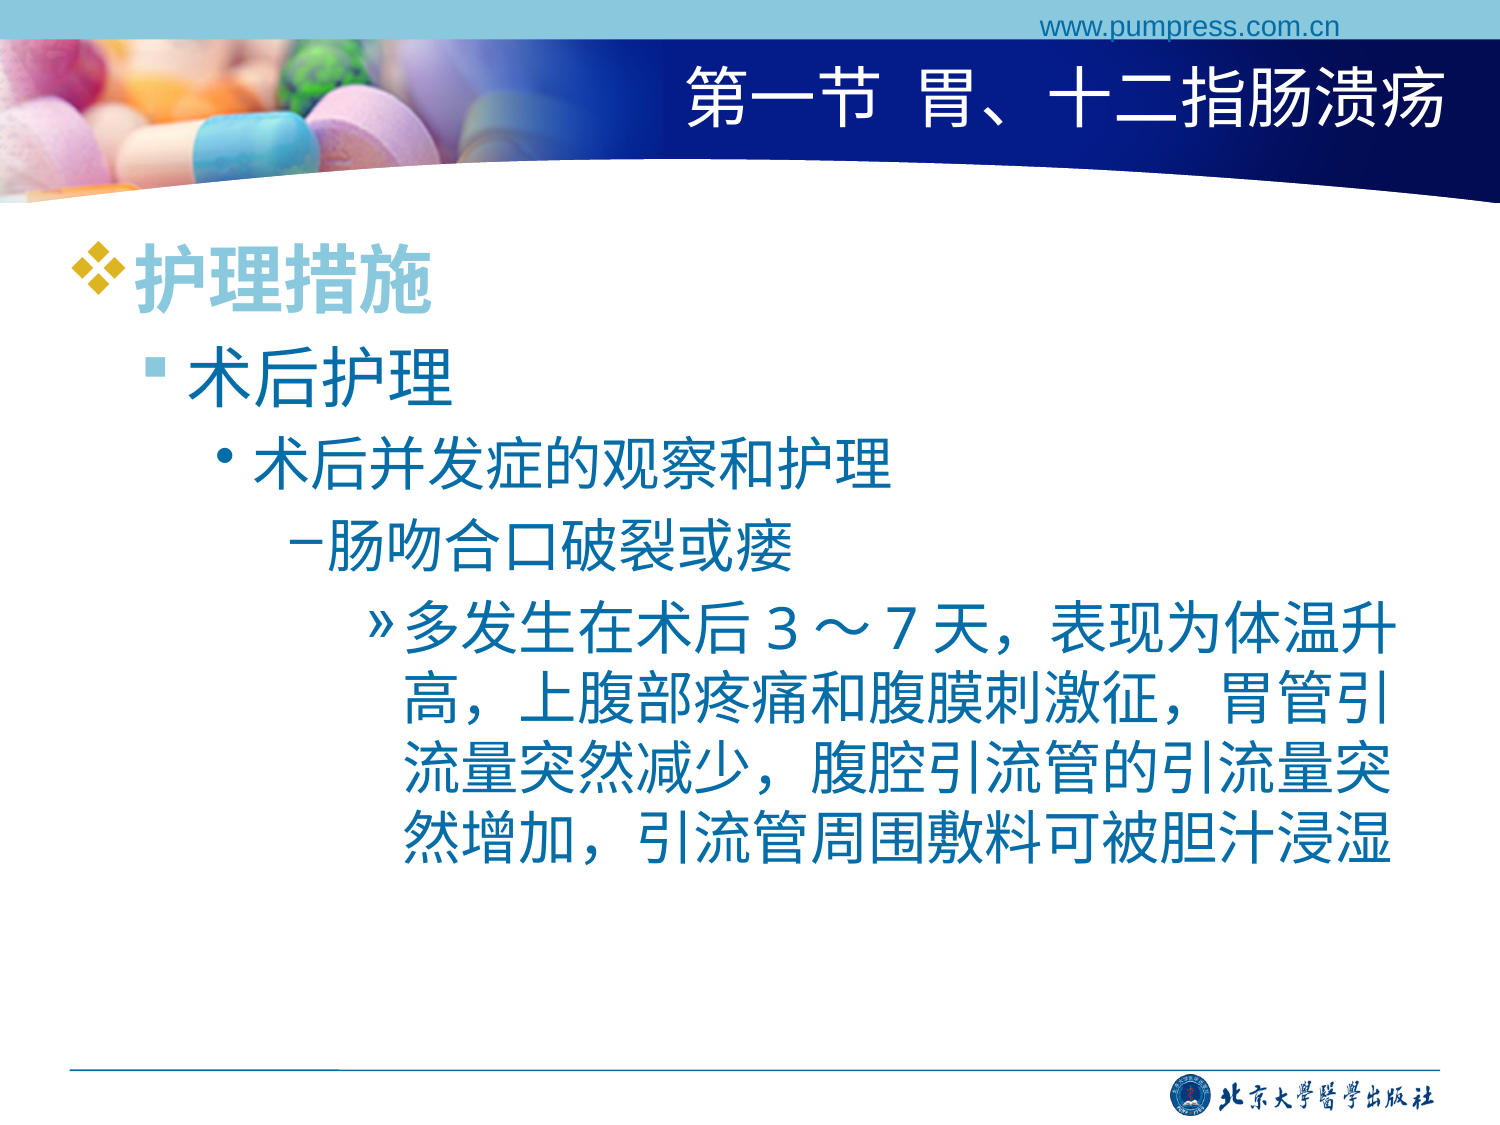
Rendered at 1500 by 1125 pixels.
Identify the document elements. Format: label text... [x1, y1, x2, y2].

slide_number www.pumpress.com.cn [1025, 0, 1463, 38]
picture [1170, 1074, 1436, 1118]
title 第一节 胃、十二指肠溃疡 [137, 49, 1463, 143]
picture [0, 40, 1500, 203]
list 护理措施 术后护理 术后并发症的观察和护理 肠吻合口破裂或瘘 多发生在术后3～7天，表现为体温升高，上腹部疼痛和腹膜刺激征，胃管引流量突然减少，腹腔引流管的引流量突然增加，引流管周围敷料可被胆汁浸湿 [49, 224, 1463, 1026]
